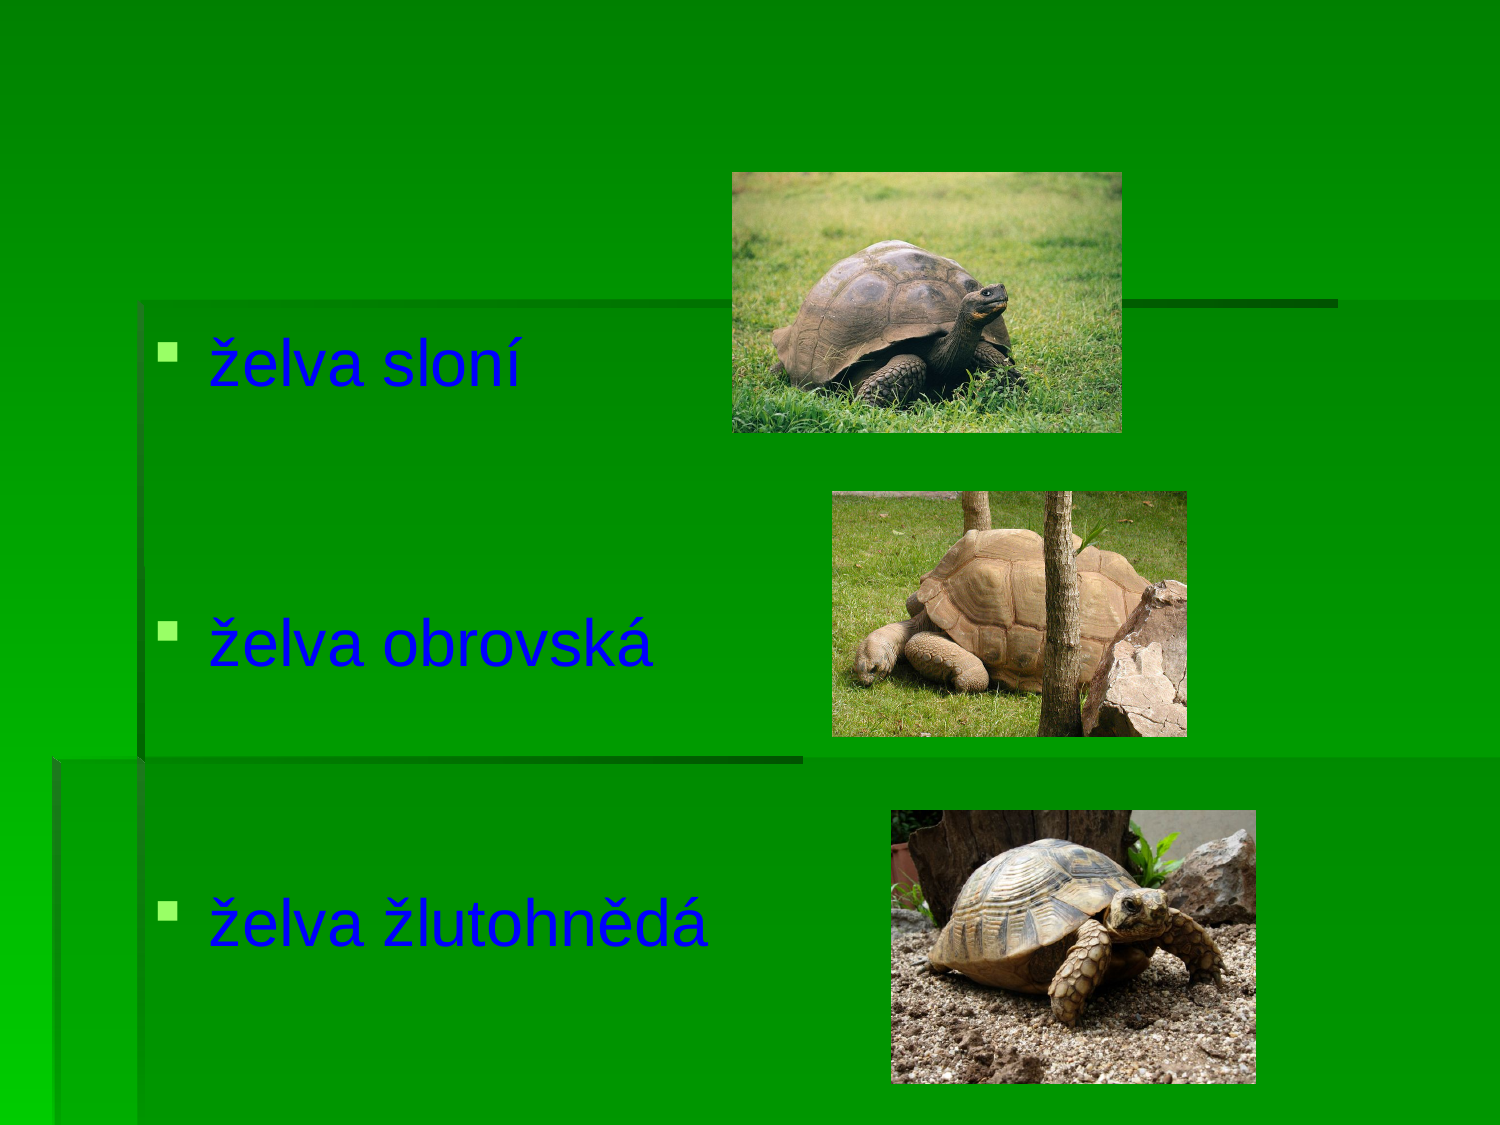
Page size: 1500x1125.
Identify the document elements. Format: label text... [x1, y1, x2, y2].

picture [731, 172, 1122, 433]
picture [891, 810, 1257, 1084]
list želva sloní želva obrovská želva žlutohnědá [137, 312, 1452, 1001]
picture [832, 491, 1188, 737]
